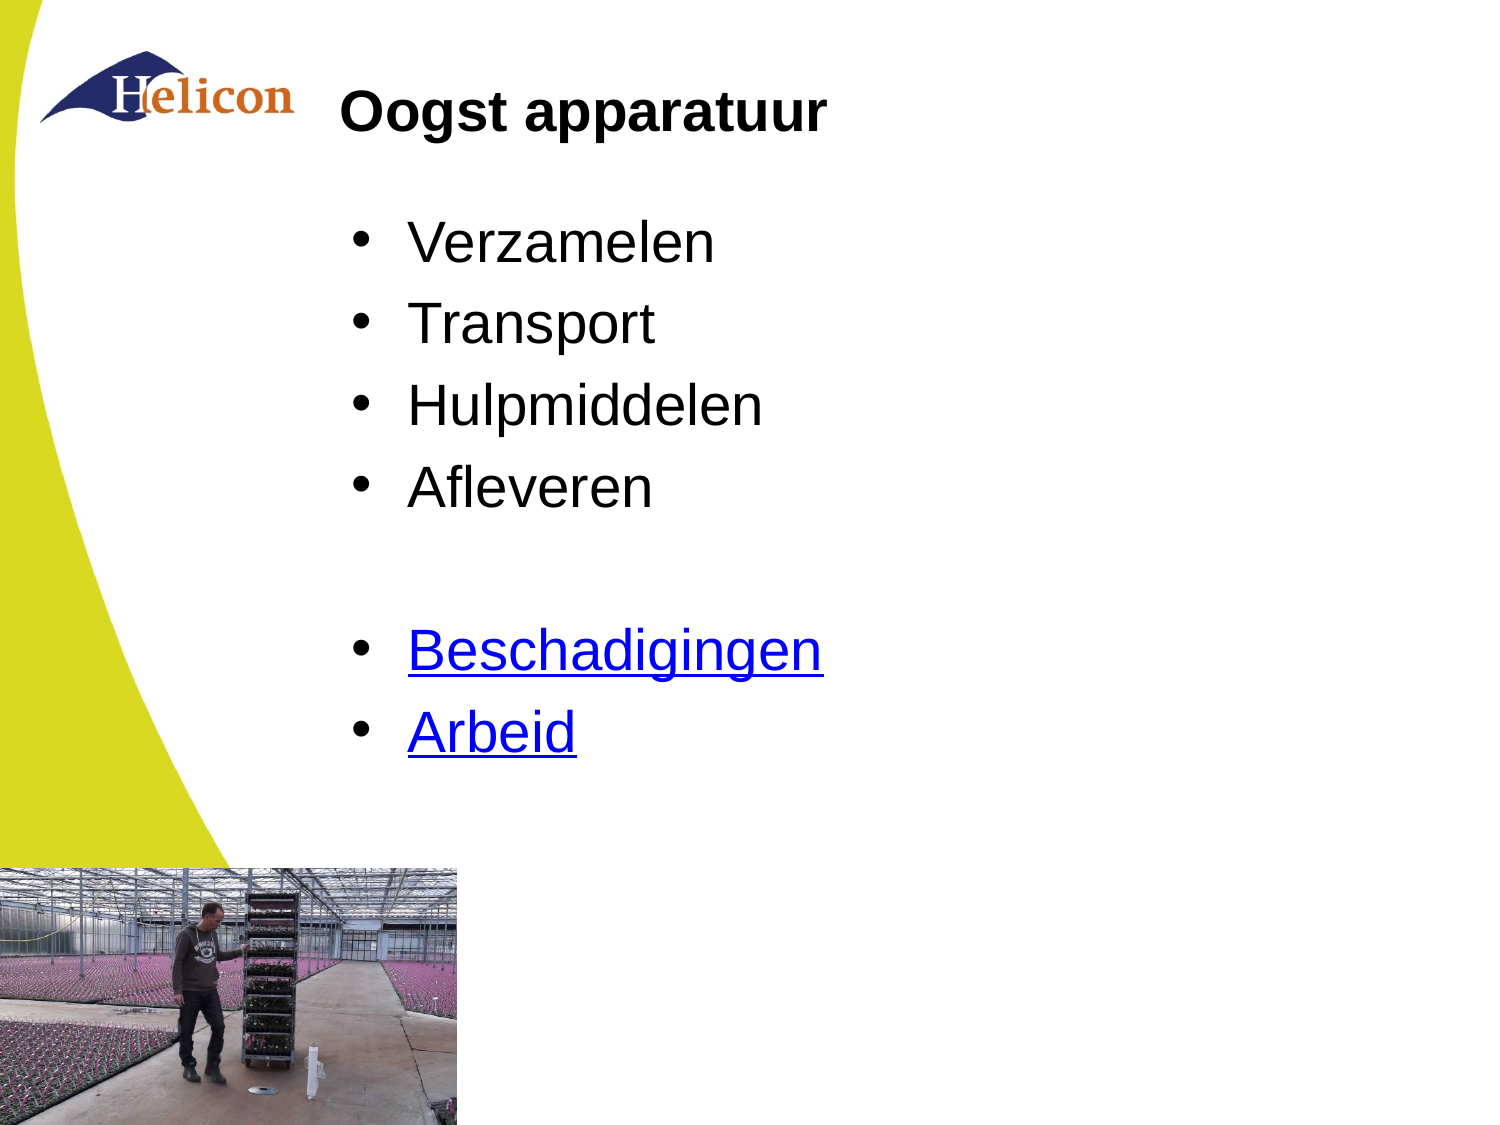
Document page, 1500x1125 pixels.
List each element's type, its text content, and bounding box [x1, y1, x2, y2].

picture [0, 0, 1500, 1125]
list Verzamelen Transport Hulpmiddelen Afleveren Beschadigingen Arbeid [336, 196, 1425, 1005]
title Oogst apparatuur [324, 54, 1415, 161]
